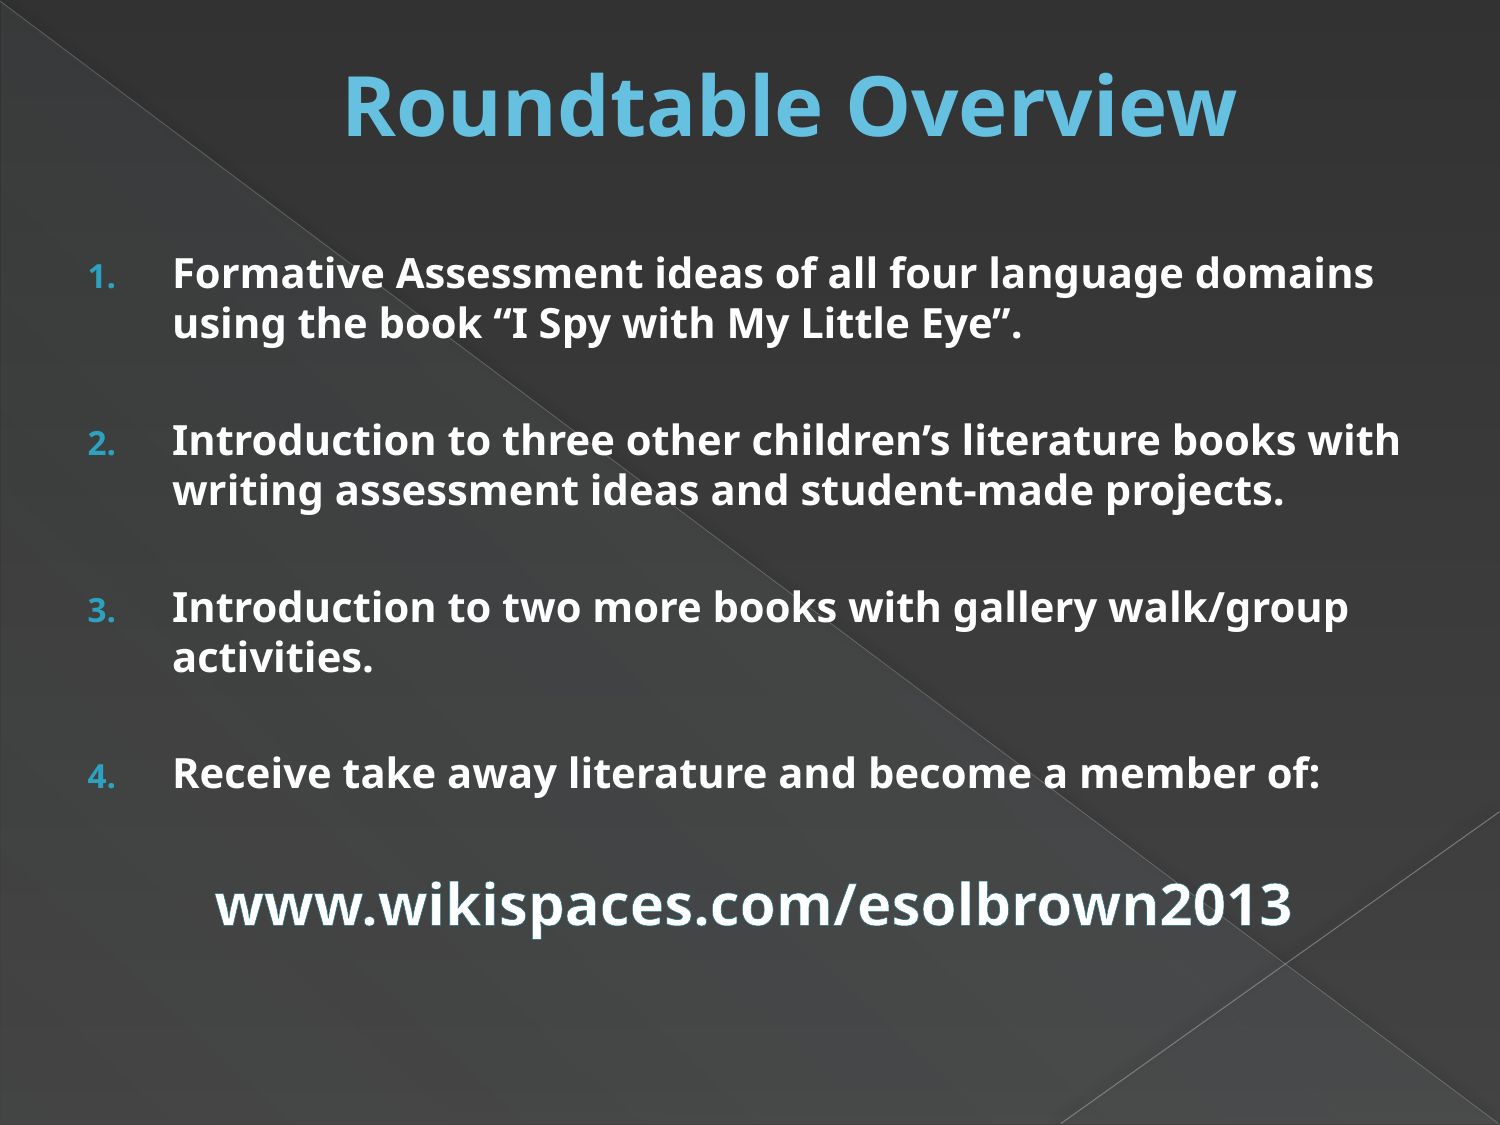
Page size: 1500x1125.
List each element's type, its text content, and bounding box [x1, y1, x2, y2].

list Formative Assessment ideas of all four language domains using the book “I Spy with My Little Eye”. Introduction to three other children’s literature books with writing assessment ideas and student-made projects. Introduction to two more books with gallery walk/group activities. Receive take away literature and become a member of: www.wikispaces.com/esolbrown2013 [72, 239, 1423, 900]
title Roundtable Overview [28, 16, 1472, 190]
